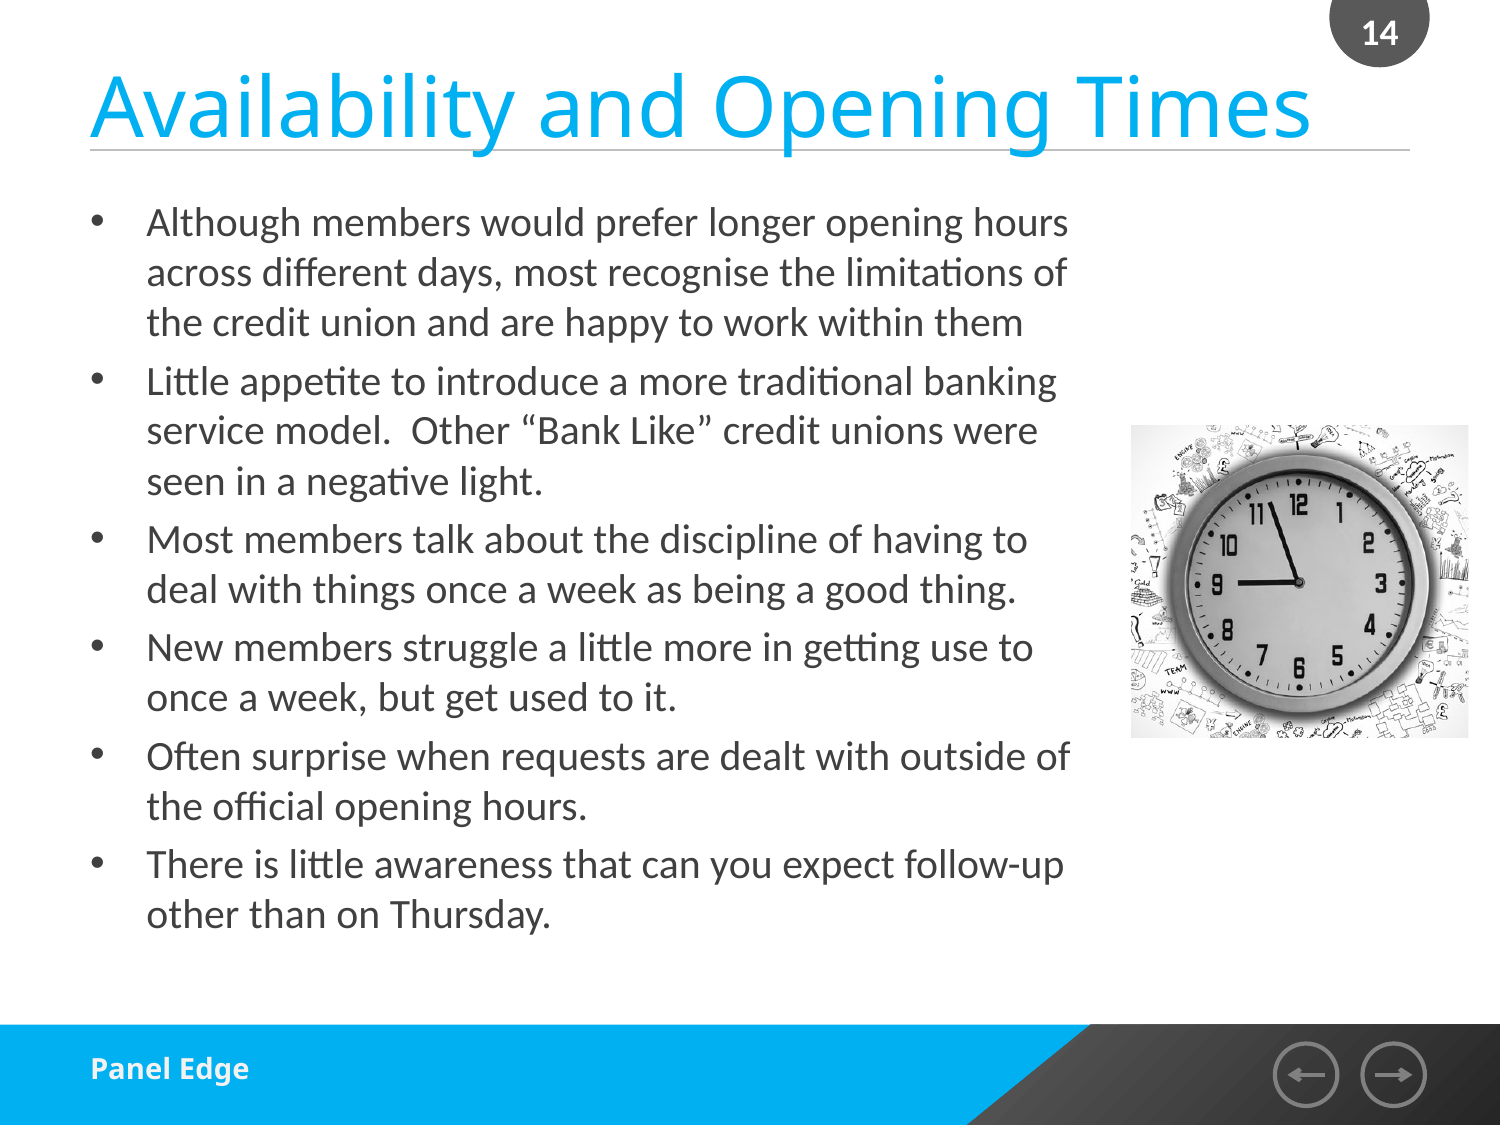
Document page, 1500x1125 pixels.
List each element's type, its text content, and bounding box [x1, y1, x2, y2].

list Although members would prefer longer opening hours across different days, most recognise the limitations of the credit union and are happy to work within them Little appetite to introduce a more traditional banking service model. Other “Bank Like” credit unions were seen in a negative light. Most members talk about the discipline of having to deal with things once a week as being a good thing. New members struggle a little more in getting use to once a week, but get used to it. Often surprise when requests are dealt with outside of the official opening hours. There is little awareness that can you expect follow-up other than on Thursday. [75, 187, 1088, 968]
slide_number 14 [1331, 0, 1428, 60]
footer Panel Edge [75, 1040, 550, 1100]
picture [1130, 424, 1469, 738]
title Availability and Opening Times [75, 45, 1425, 163]
